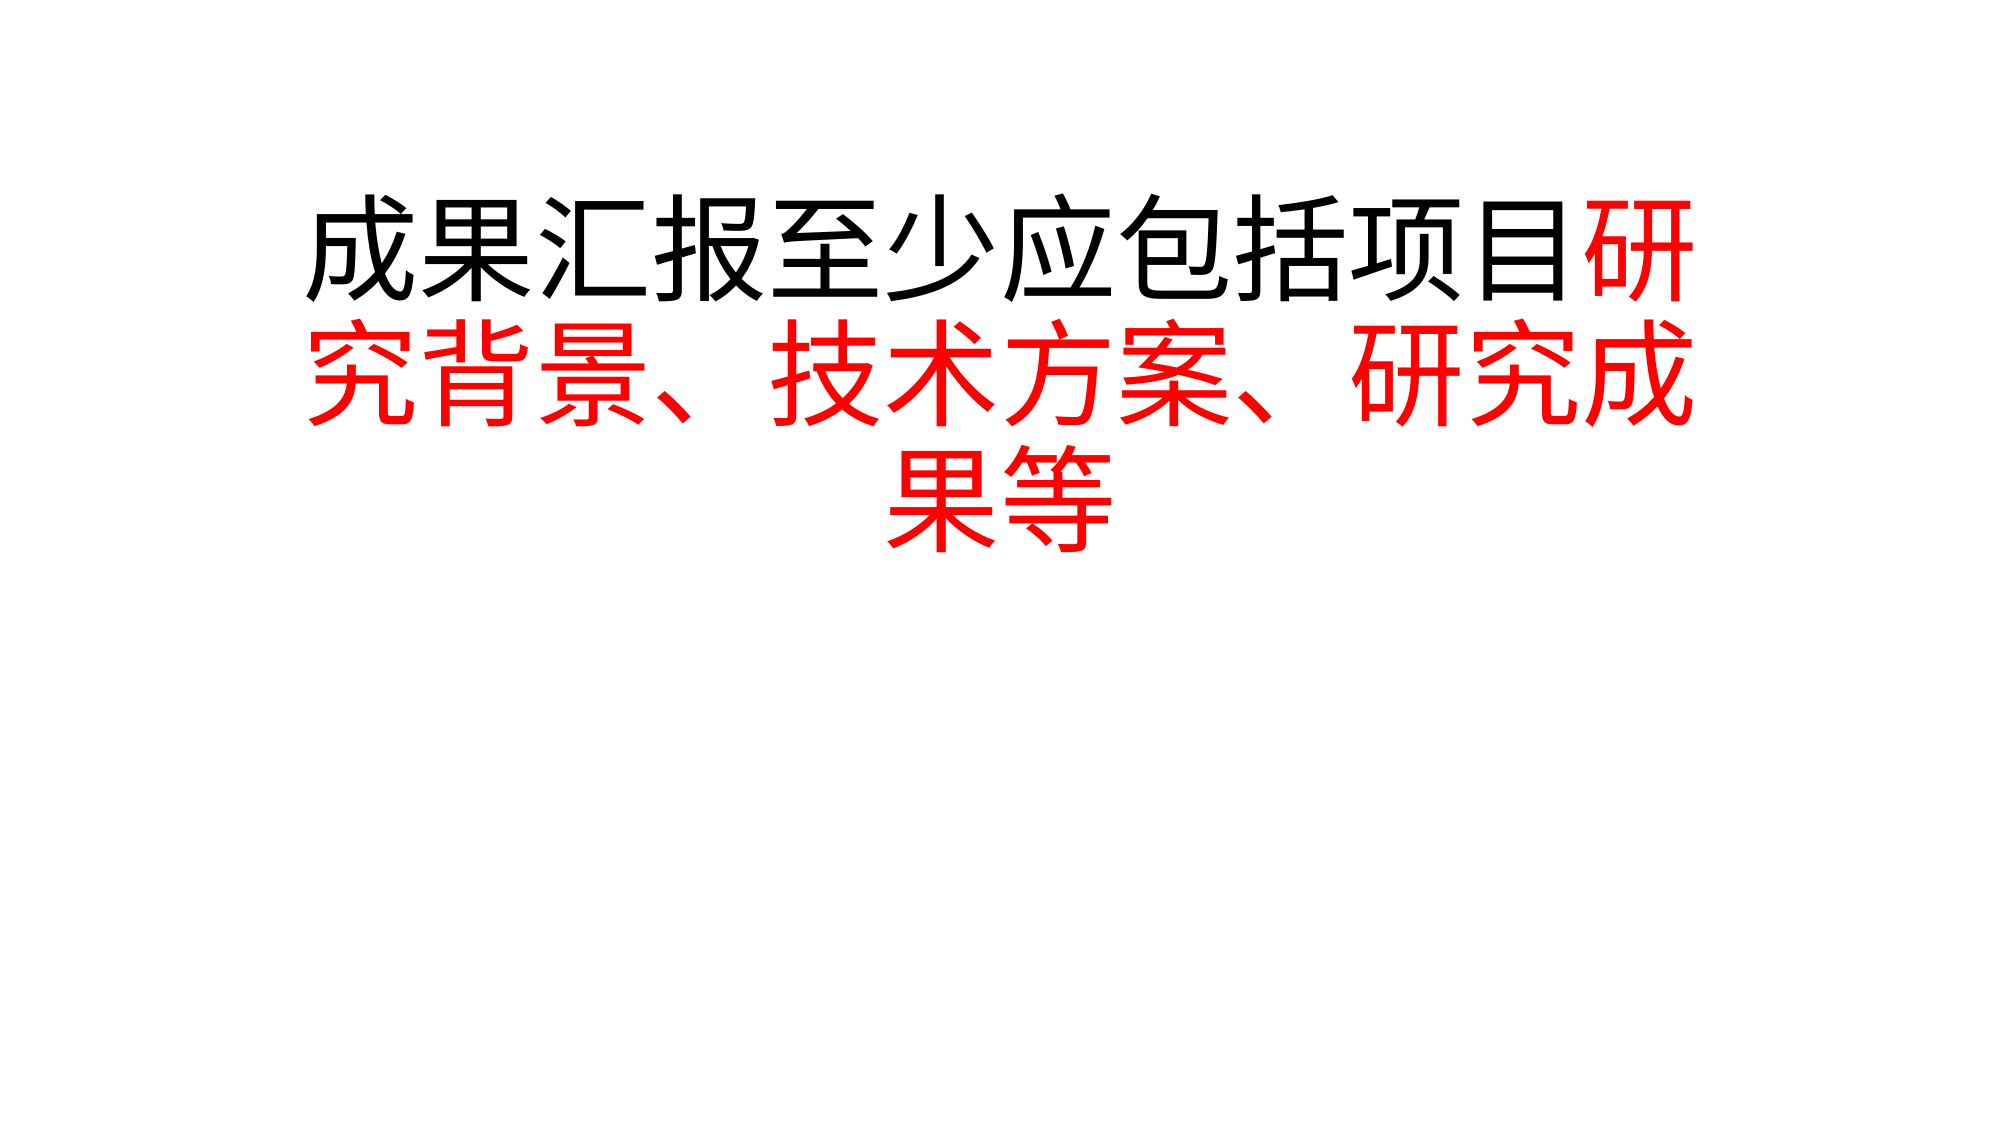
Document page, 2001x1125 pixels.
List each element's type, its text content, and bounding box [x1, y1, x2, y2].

title 成果汇报至少应包括项目研究背景、技术方案、研究成果等 [249, 184, 1750, 576]
